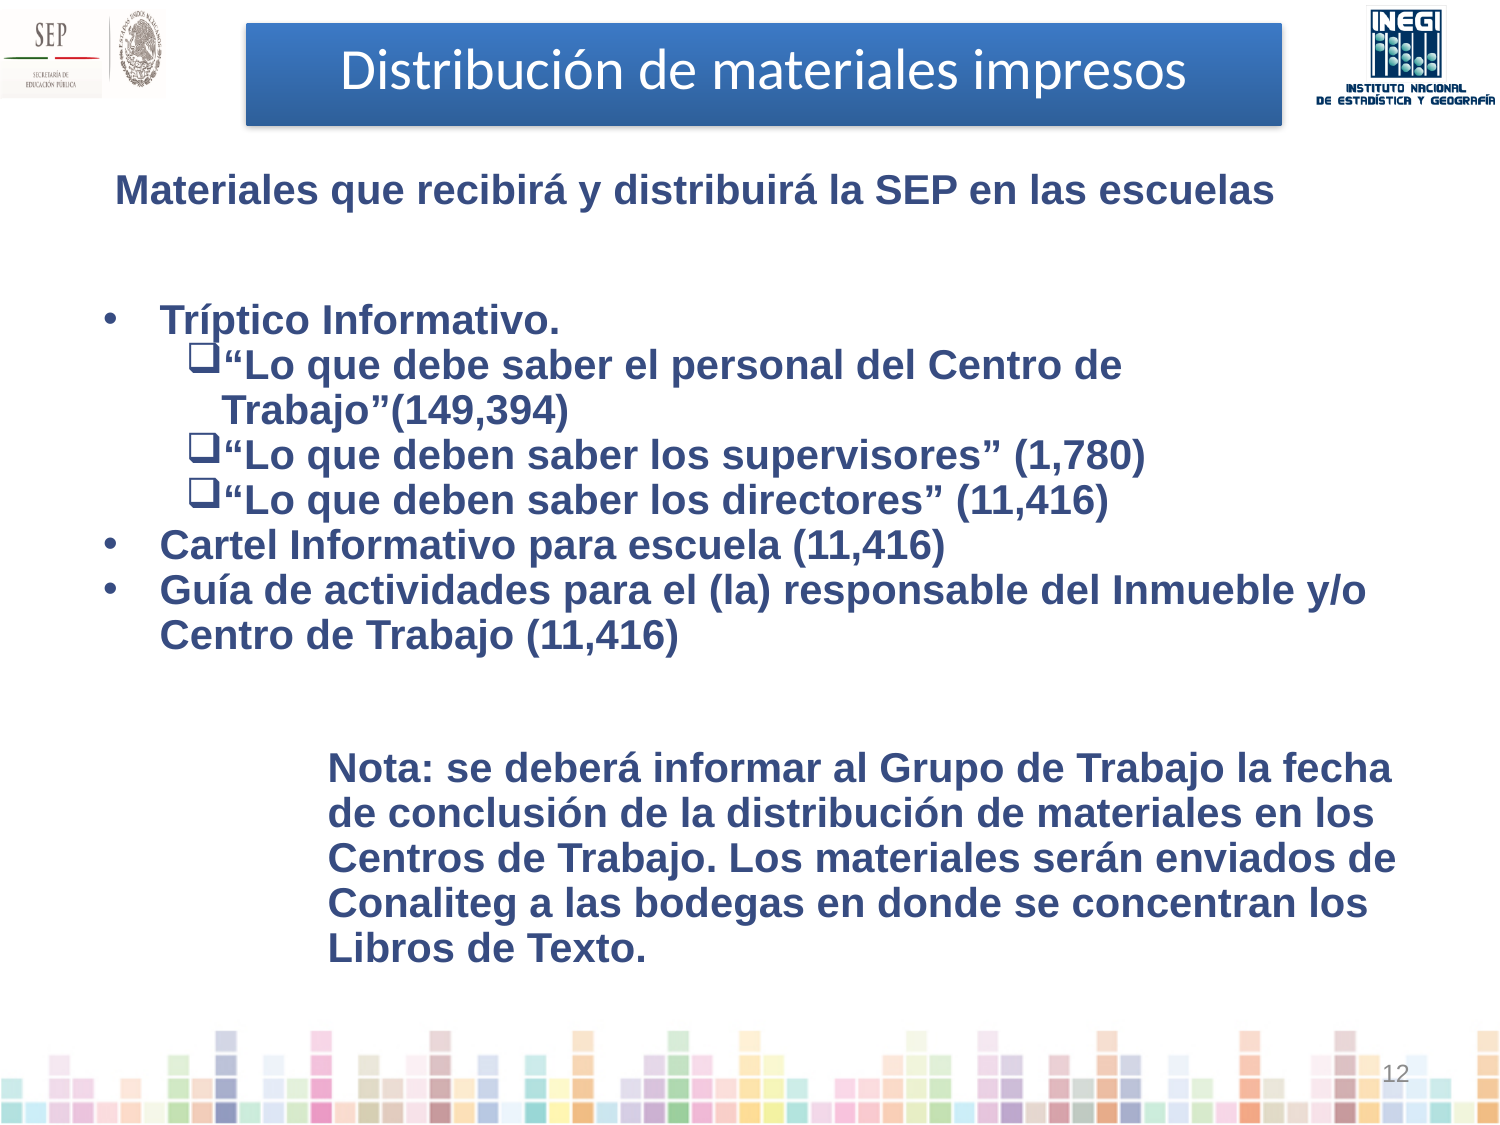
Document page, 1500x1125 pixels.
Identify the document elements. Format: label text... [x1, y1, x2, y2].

text_box Materiales que recibirá y distribuirá la SEP en las escuelas [100, 160, 1424, 256]
text_box Nota: se deberá informar al Grupo de Trabajo la fecha de conclusión de la distribución de materiales en los Centros de Trabajo. Los materiales serán enviados de Conaliteg a las bodegas en donde se concentran los Libros de Texto. [312, 739, 1447, 905]
text_box Distribución de materiales impresos [246, 23, 1282, 126]
text_box Tríptico Informativo. “Lo que debe saber el personal del Centro de Trabajo”(149,394) “Lo que deben saber los supervisores” (1,780) “Lo que deben saber los directores” (11,416) Cartel Informativo para escuela (11,416) Guía de actividades para el (la) responsable del Inmueble y/o Centro de Trabajo (11,416) [88, 290, 1412, 681]
picture [0, 0, 1500, 1125]
slide_number 12 [1074, 1042, 1425, 1103]
